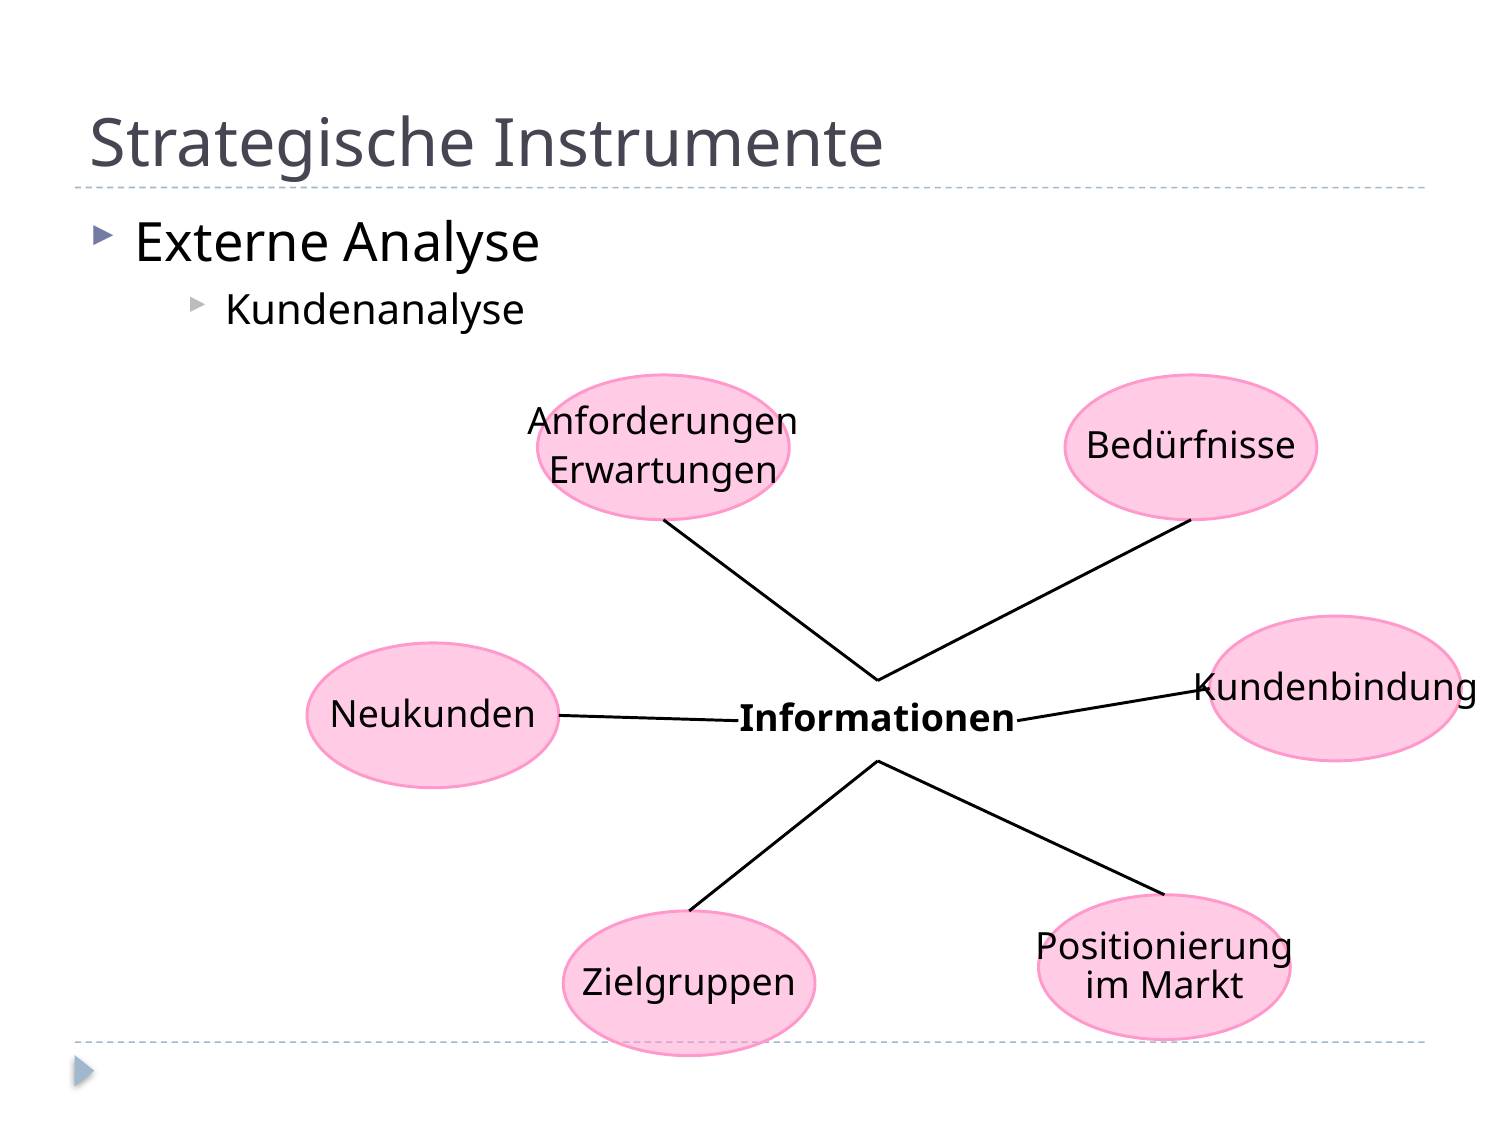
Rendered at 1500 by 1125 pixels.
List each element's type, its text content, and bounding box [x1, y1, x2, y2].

text_box Bedürfnisse [1065, 374, 1317, 520]
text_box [559, 715, 738, 722]
text_box Anforderungen Erwartungen [537, 374, 790, 520]
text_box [879, 761, 1165, 894]
text_box Kundenbindung [1209, 616, 1462, 761]
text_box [877, 520, 1192, 680]
text_box Neukunden [306, 642, 559, 788]
text_box Zielgruppen [563, 910, 816, 1056]
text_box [689, 761, 879, 910]
text_box Positionierung im Markt [1038, 894, 1291, 1040]
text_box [1018, 688, 1209, 722]
title Strategische Instrumente [75, 24, 1425, 188]
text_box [663, 520, 877, 680]
list Externe Analyse Kundenanalyse [75, 200, 1425, 1006]
text_box Informationen [738, 692, 1018, 761]
